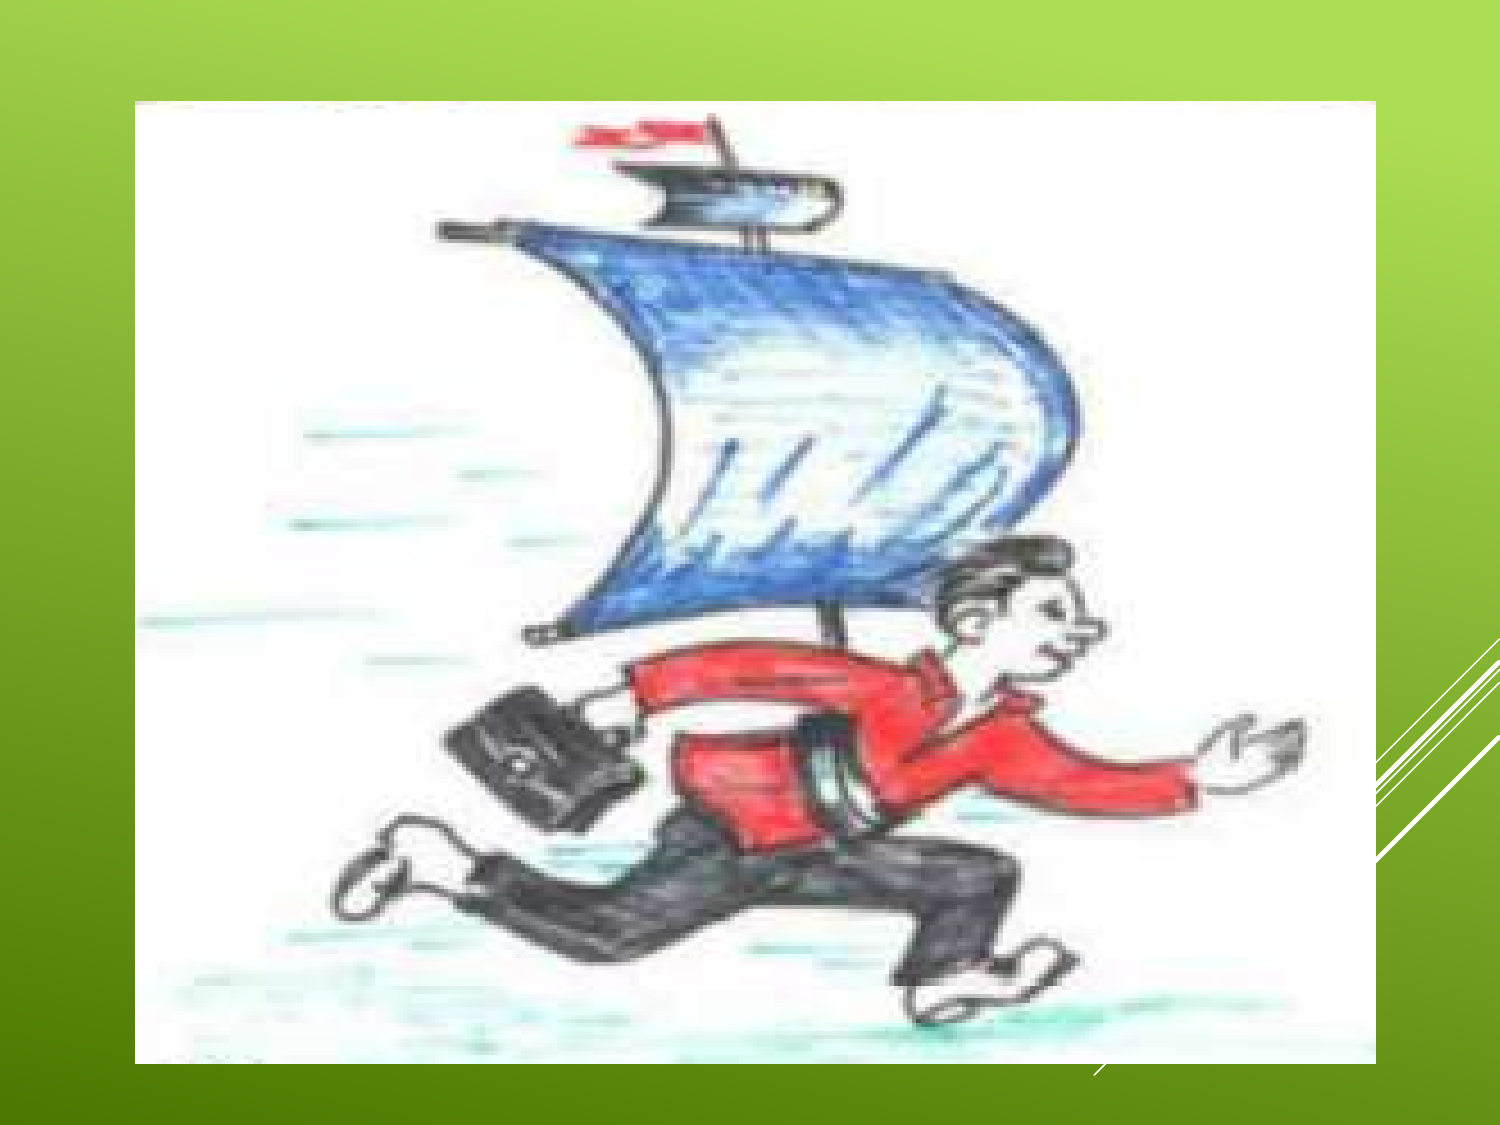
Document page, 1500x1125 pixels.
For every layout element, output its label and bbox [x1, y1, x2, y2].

picture [135, 101, 1377, 1065]
